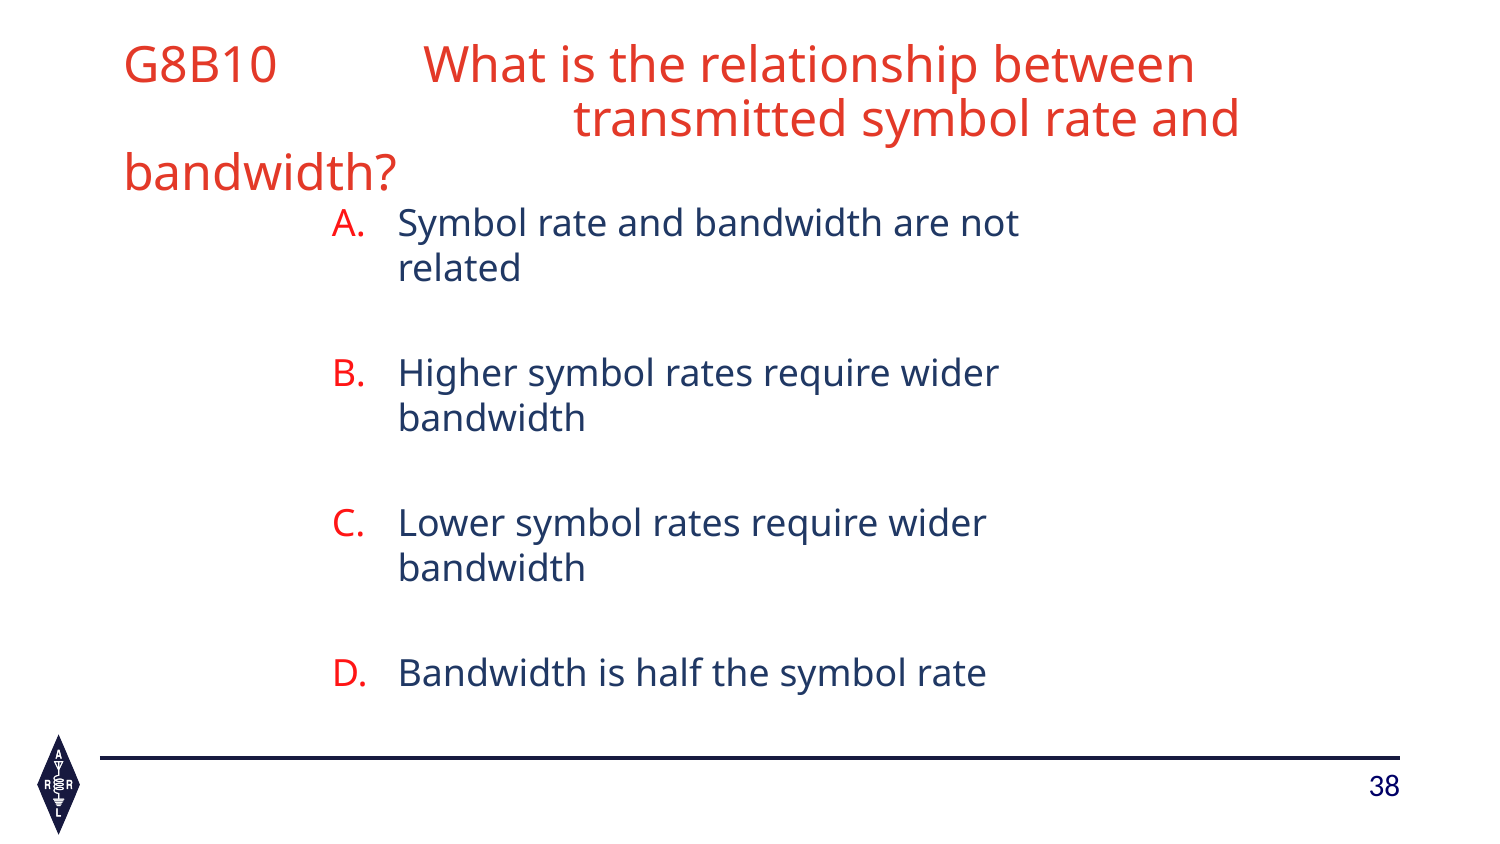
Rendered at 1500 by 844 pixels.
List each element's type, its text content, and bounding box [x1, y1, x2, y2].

title G8B10 What is the relationship between transmitted symbol rate and bandwidth? [123, 33, 1352, 147]
list [76, 192, 1425, 827]
text_box Symbol rate and bandwidth are not related Higher symbol rates require wider bandwidth Lower symbol rates require wider bandwidth Bandwidth is half the symbol rate [320, 192, 1122, 741]
slide_number 38 [1302, 761, 1400, 807]
picture [37, 734, 80, 835]
